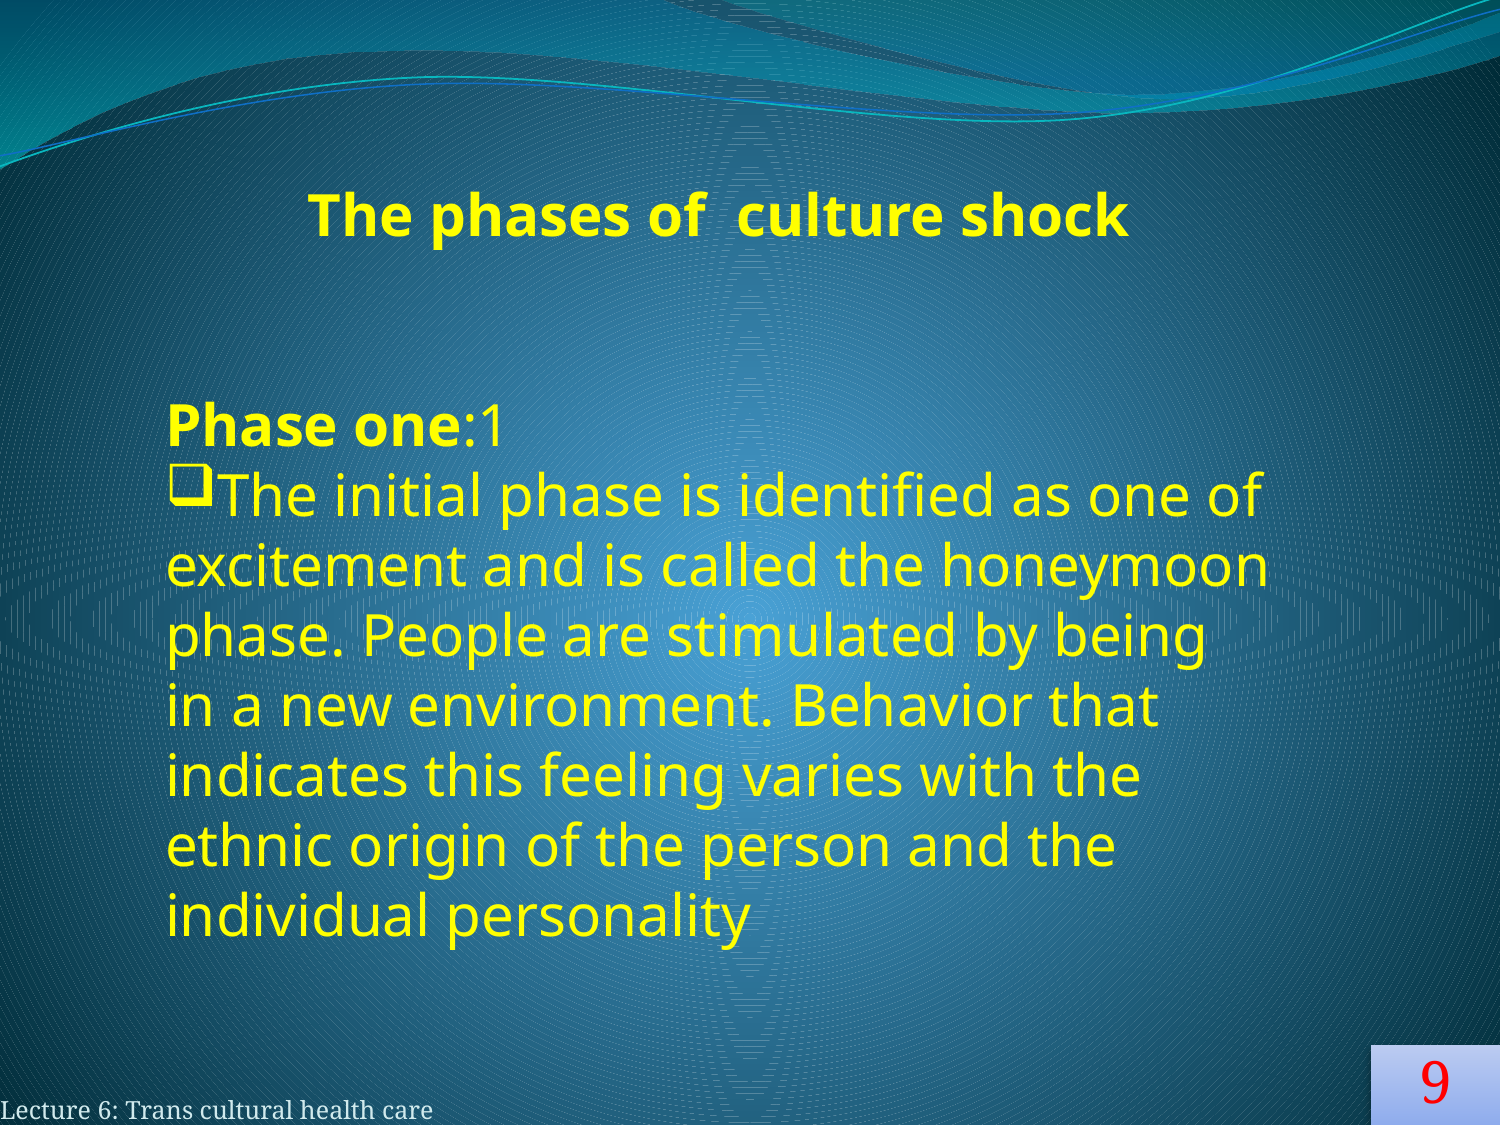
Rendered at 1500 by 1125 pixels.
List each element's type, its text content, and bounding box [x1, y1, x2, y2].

slide_number 9 [1371, 1045, 1500, 1125]
text_box The phases of culture shock Phase one:1 The initial phase is identified as one of excitement and is called the honeymoon phase. People are stimulated by being in a new environment. Behavior that indicates this feeling varies with the ethnic origin of the person and the individual personality [149, 100, 1288, 956]
title [1288, 450, 1425, 775]
title [87, 450, 149, 775]
footer Lecture 6: Trans cultural health care [0, 1065, 475, 1125]
